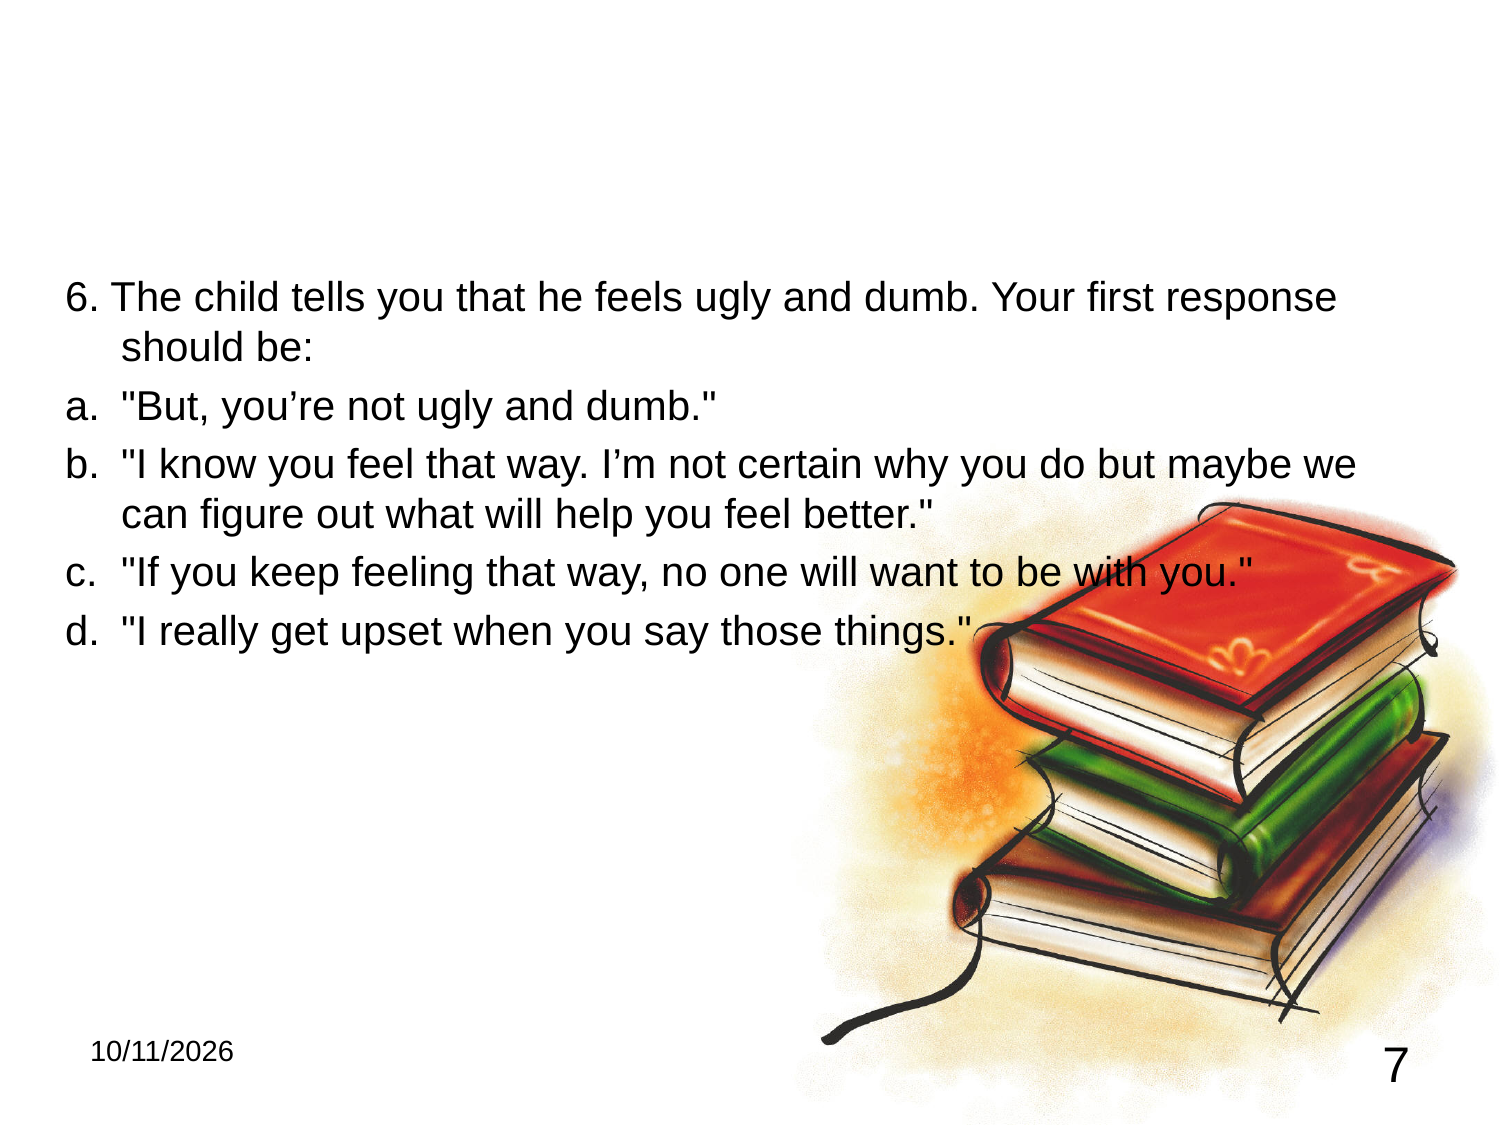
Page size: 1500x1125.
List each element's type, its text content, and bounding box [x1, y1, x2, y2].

picture [774, 399, 1500, 1125]
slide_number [74, 1024, 426, 1103]
slide_number 7 [1074, 1024, 1426, 1103]
list 6. The child tells you that he feels ugly and dumb. Your first response should be: a. "But, you’re not ugly and dumb." b. "I know you feel that way. I’m not certain why you do but maybe we can figure out what will help you feel better." c. "If you keep feeling that way, no one will want to be with you." d. "I really get upset when you say those things." [49, 262, 1438, 1006]
